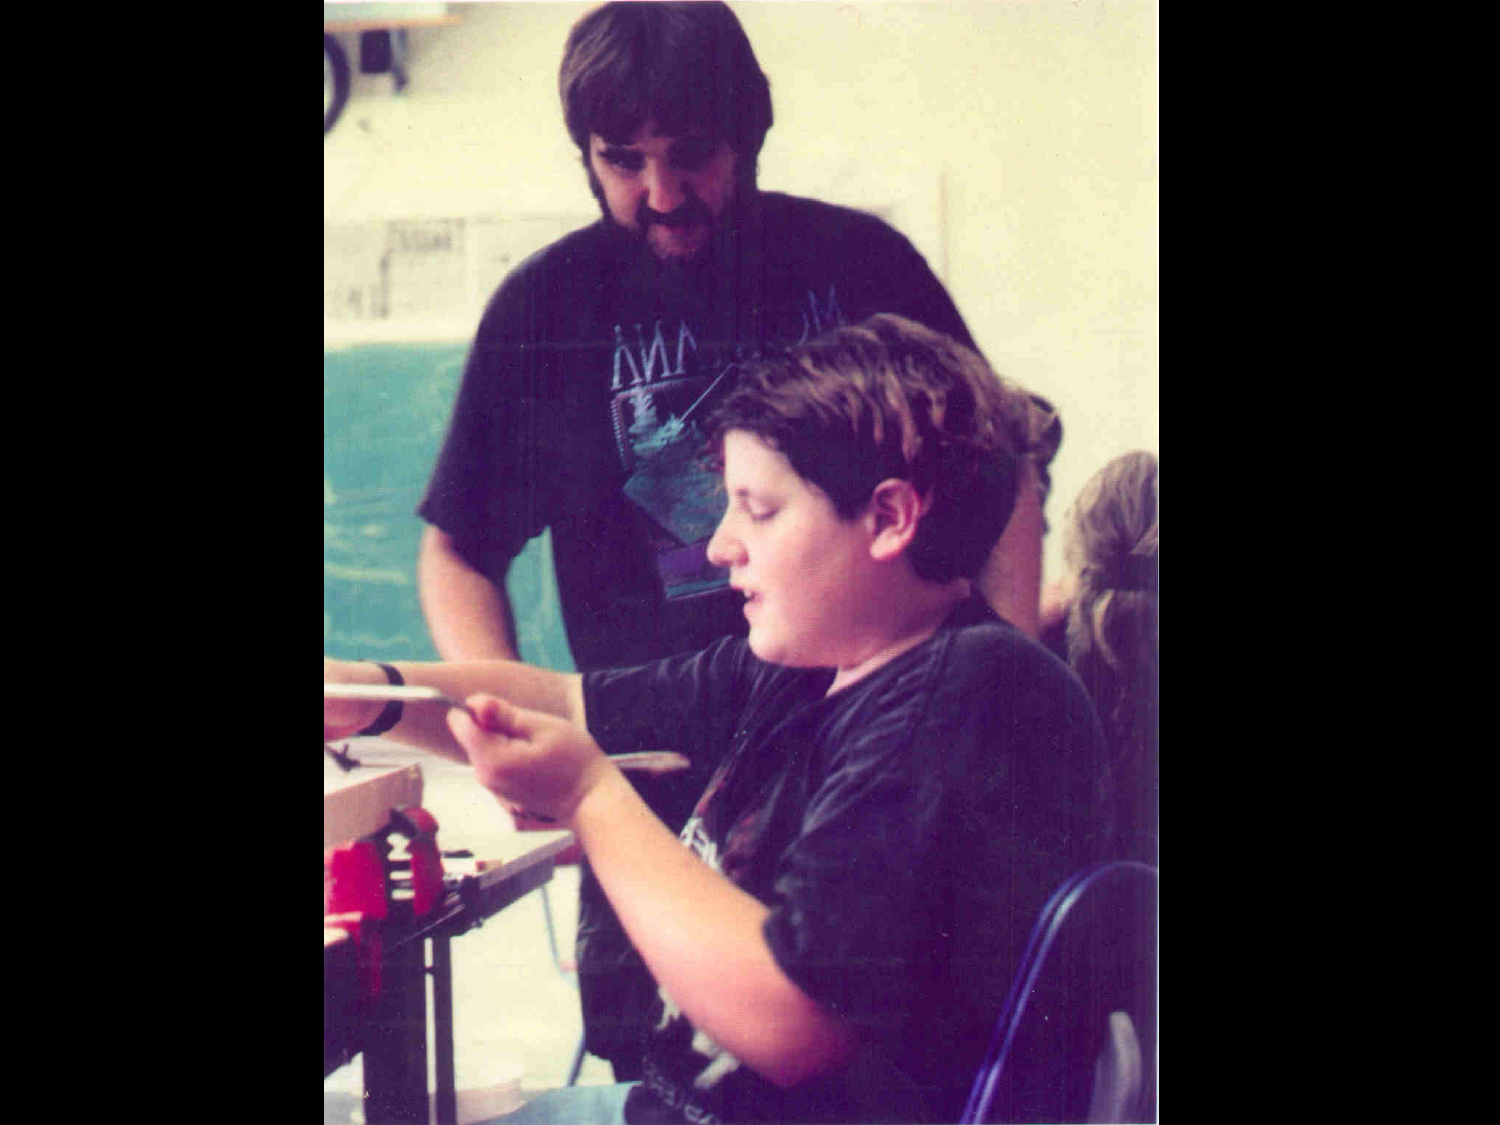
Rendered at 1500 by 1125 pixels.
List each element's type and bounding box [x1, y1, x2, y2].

picture [324, 0, 1159, 1125]
